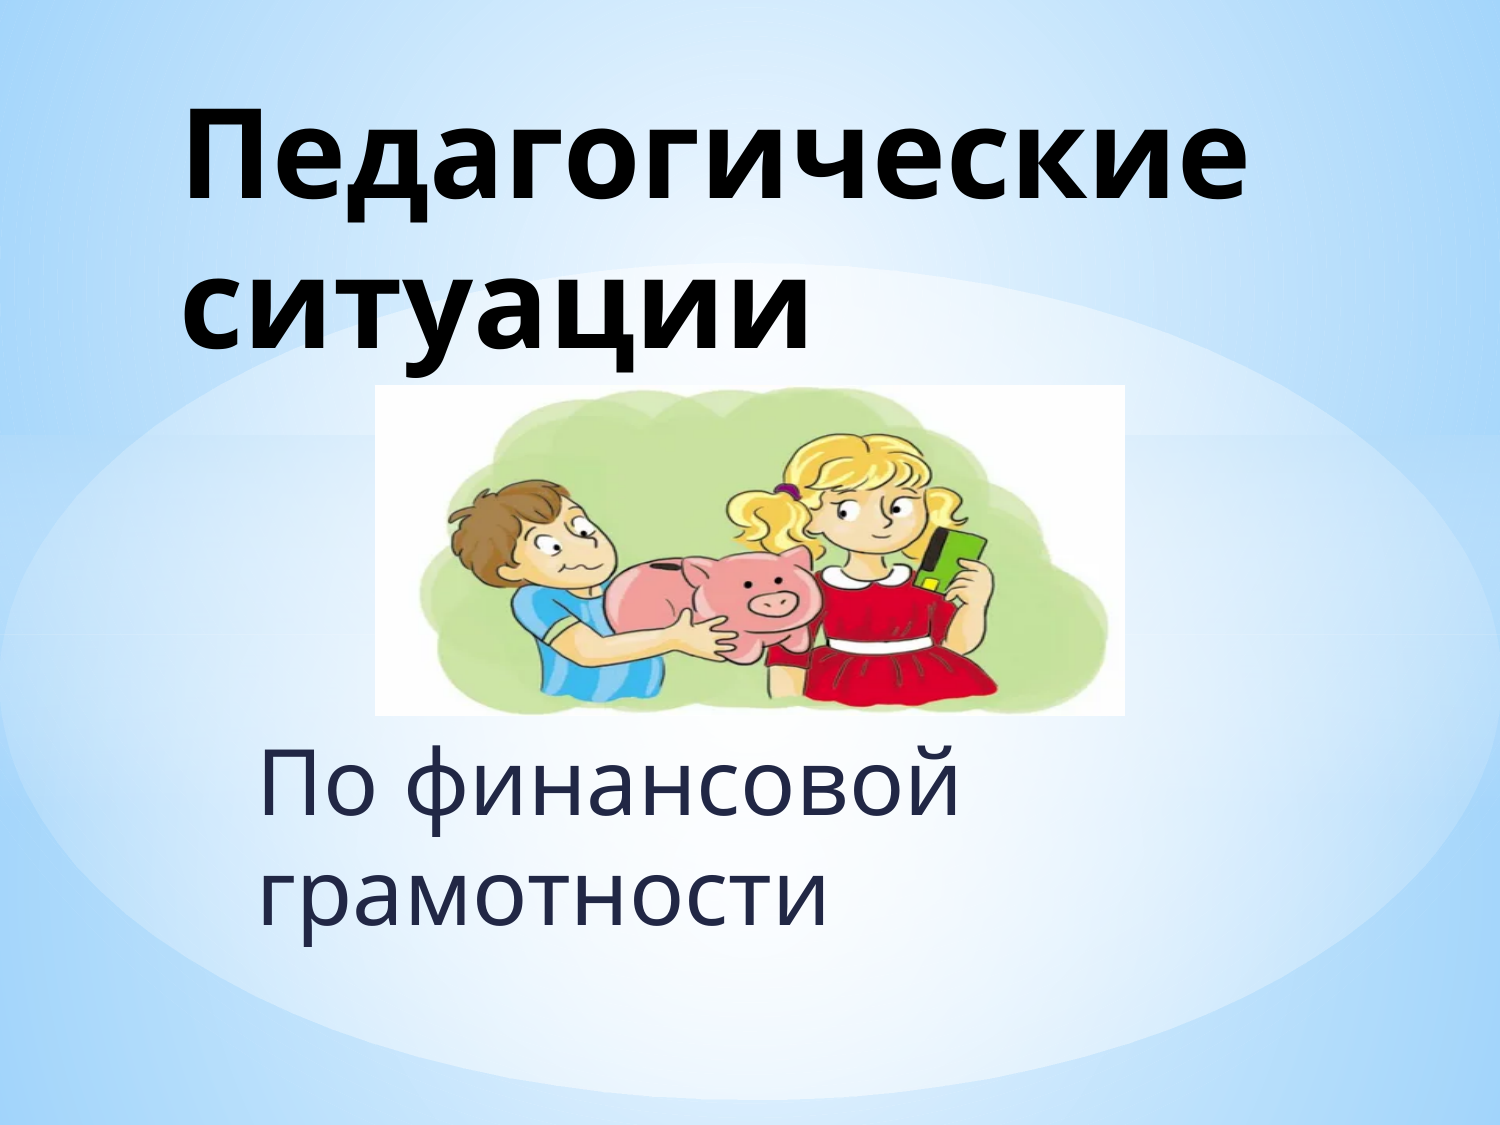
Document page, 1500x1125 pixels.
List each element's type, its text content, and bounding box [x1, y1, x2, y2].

picture [374, 385, 1126, 717]
subtitle По финансовой грамотности [241, 716, 1447, 974]
title Педагогические ситуации [134, 66, 1312, 808]
